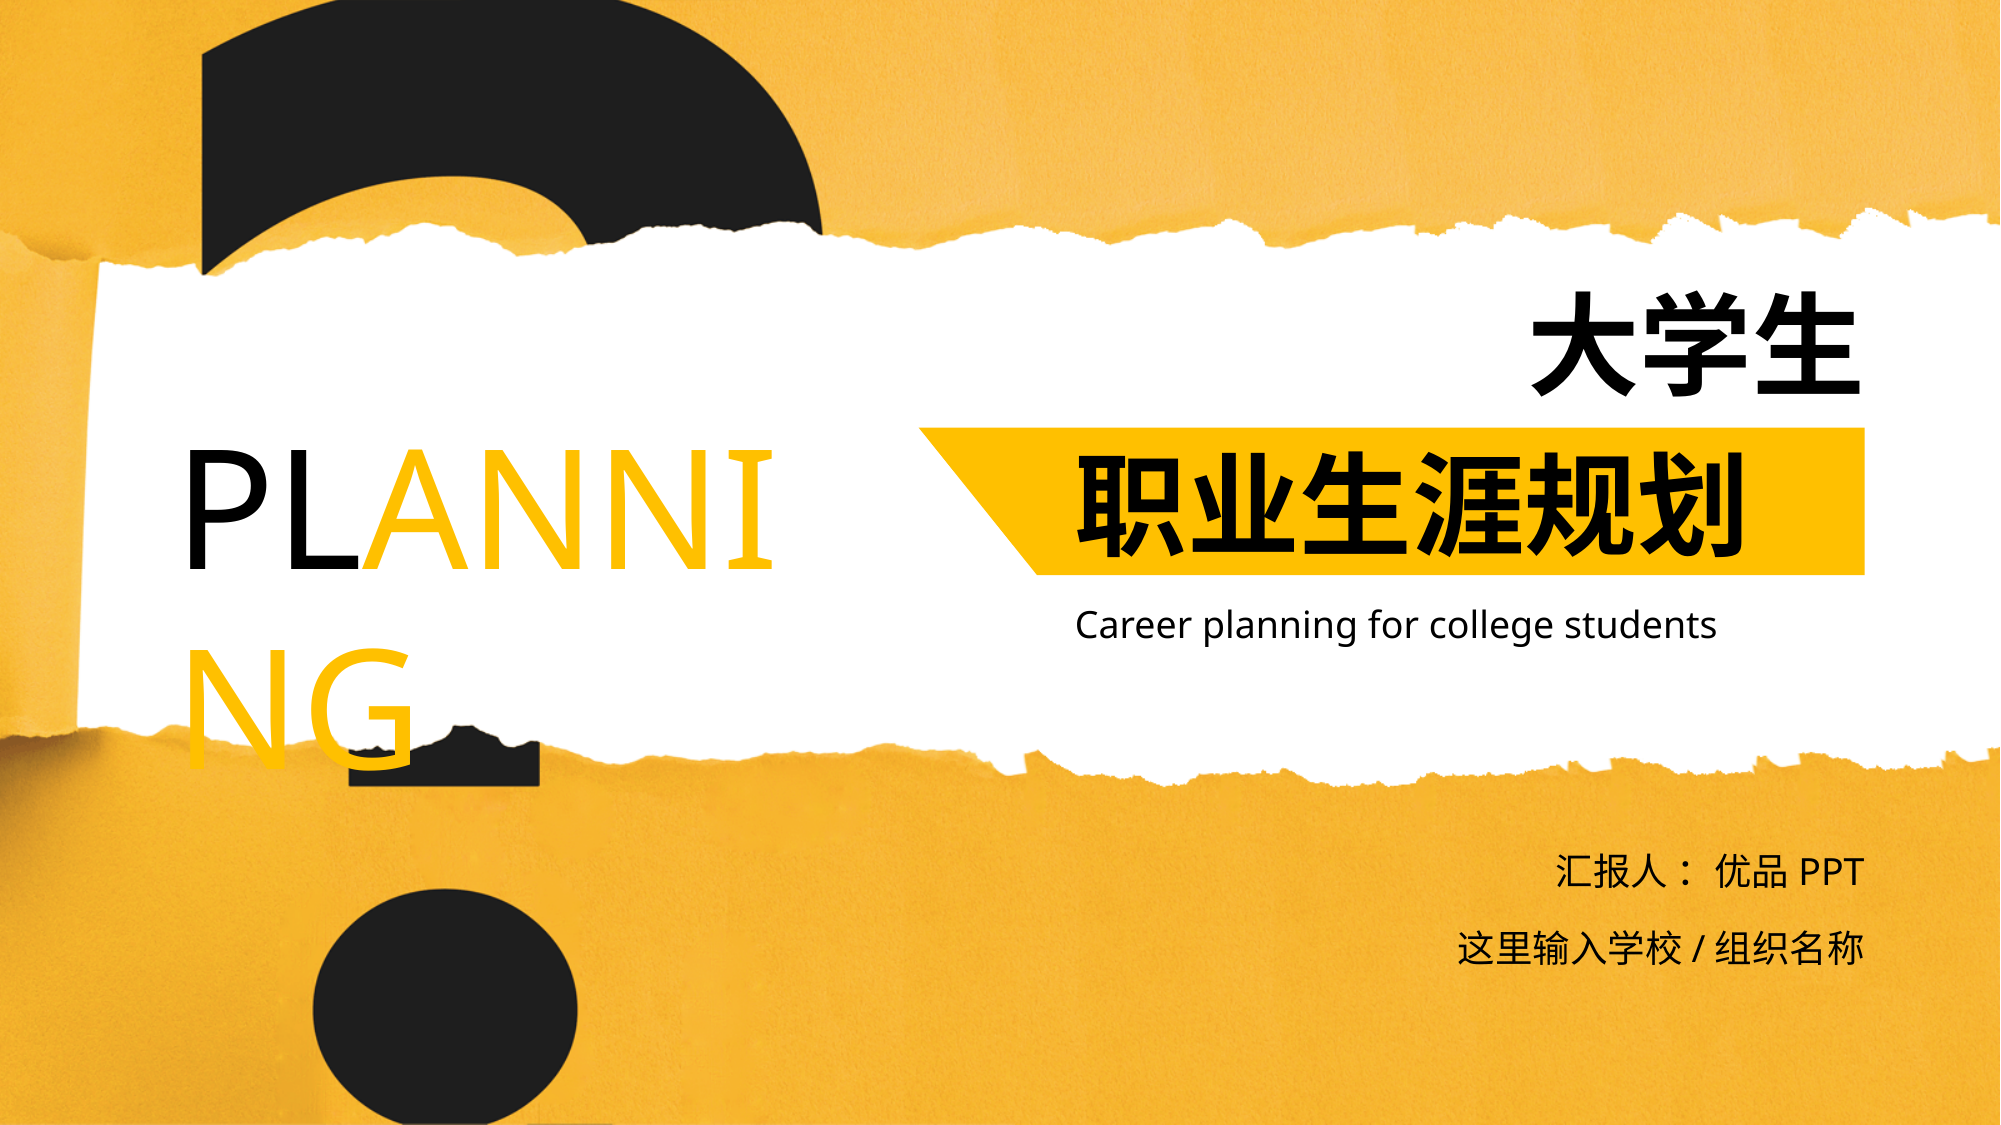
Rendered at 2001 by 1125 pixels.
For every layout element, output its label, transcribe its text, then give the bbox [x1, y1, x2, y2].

text_box 汇报人 ：优品PPT [1363, 847, 1865, 893]
text_box 大学生 [1172, 274, 1865, 410]
text_box 这里输入学校/组织名称 [1363, 924, 1865, 970]
text_box 职业生涯规划 [1074, 435, 1841, 571]
text_box PLANNING [159, 395, 852, 810]
text_box Career planning for college students [1074, 600, 1865, 646]
picture [0, 0, 2000, 1125]
text_box [916, 426, 1866, 577]
